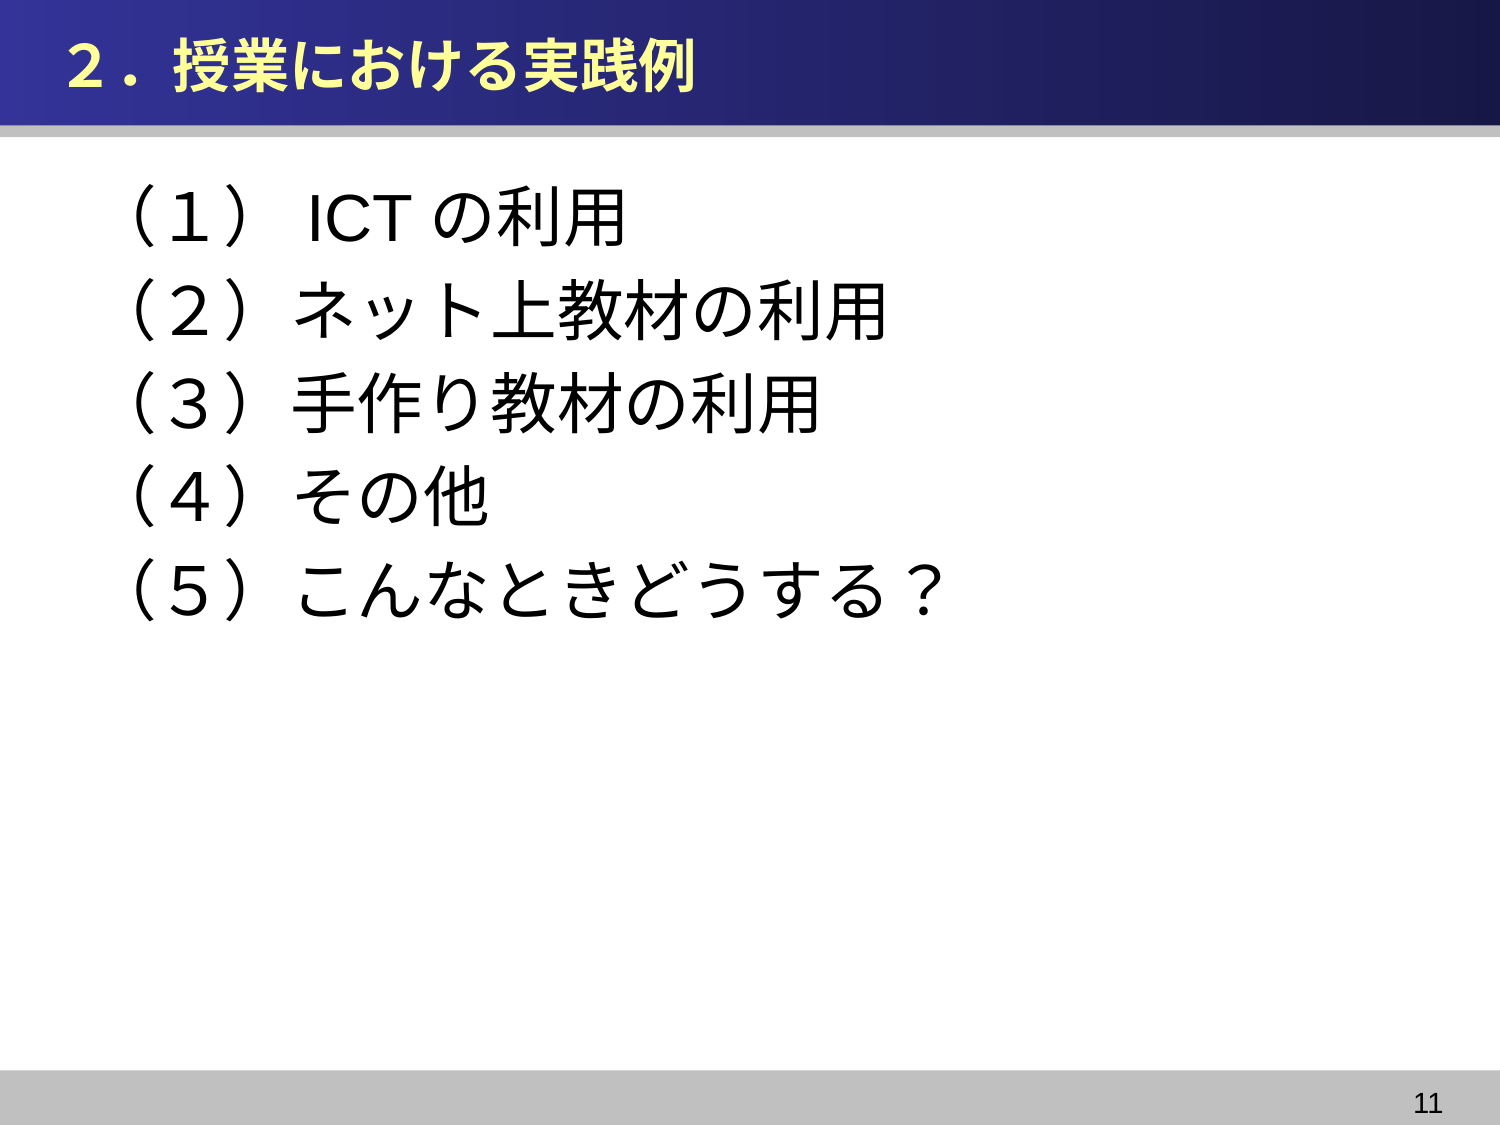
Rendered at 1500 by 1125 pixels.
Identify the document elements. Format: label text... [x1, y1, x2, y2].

slide_number 11 [1108, 1085, 1459, 1118]
title ２．授業における実践例 [41, 12, 1067, 117]
list （１）ICTの利用 （２）ネット上教材の利用 （３）手作り教材の利用 （４）その他 （５）こんなときどうする？ [75, 167, 1425, 1012]
